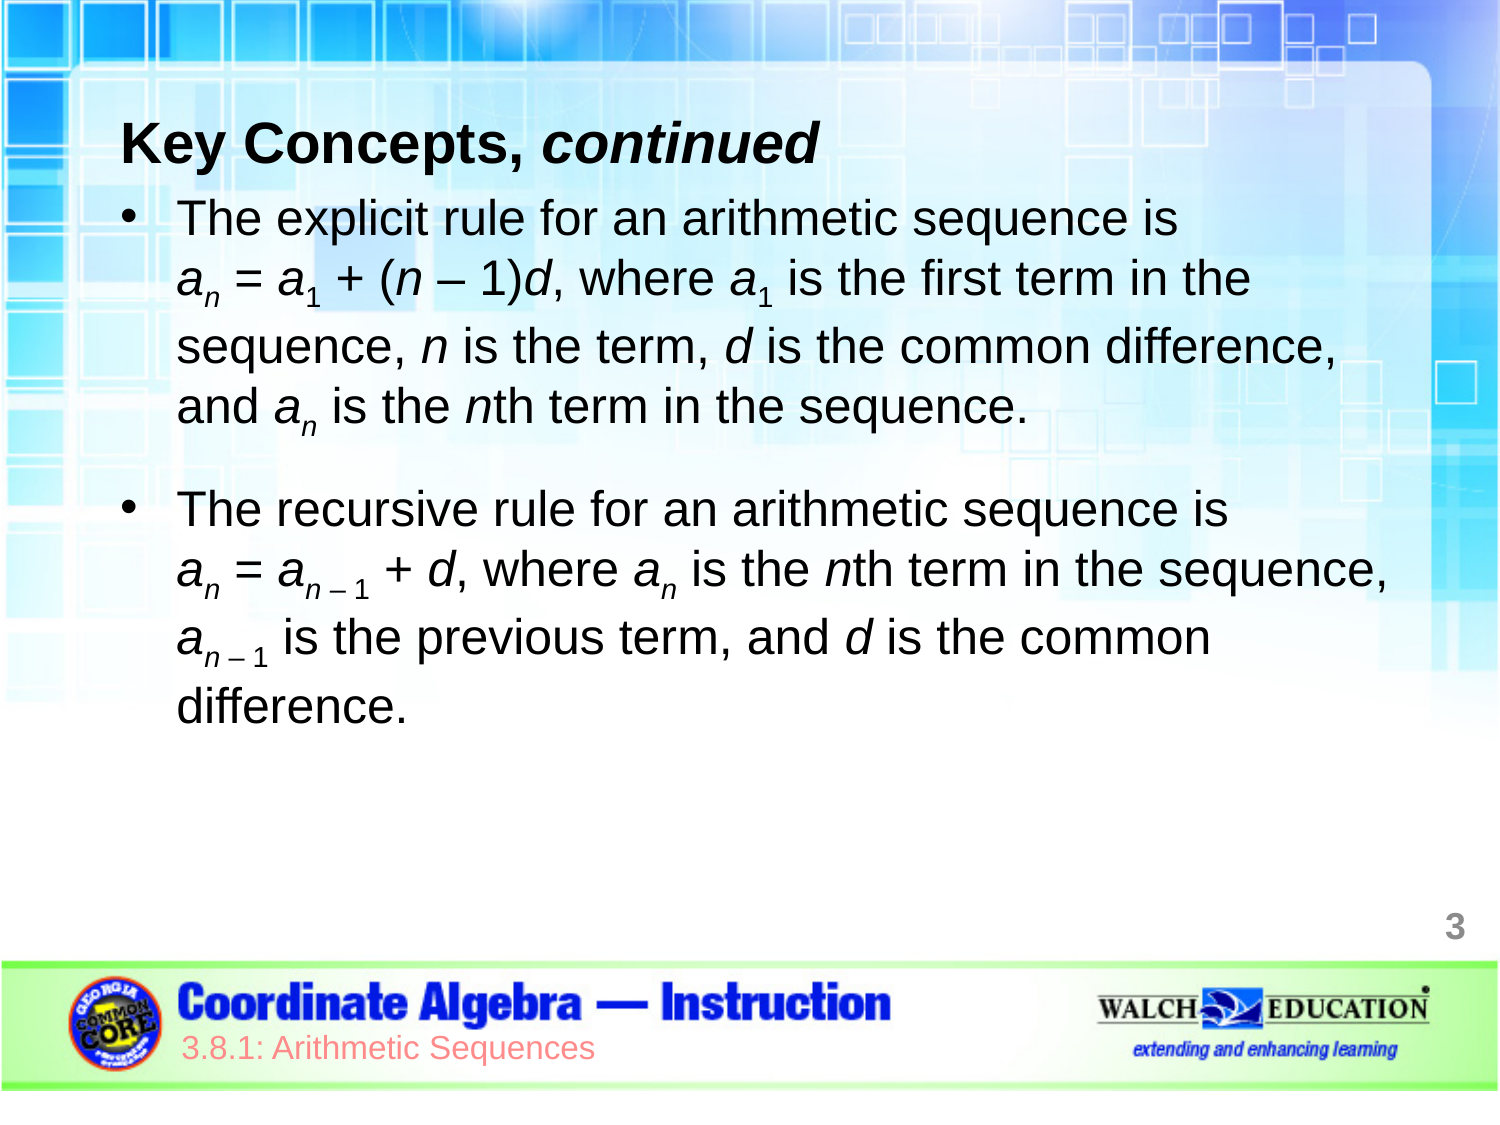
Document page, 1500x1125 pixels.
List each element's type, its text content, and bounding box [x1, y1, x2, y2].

slide_number 3 [1361, 901, 1481, 949]
picture [1, 0, 1500, 1091]
footer 3.8.1: Arithmetic Sequences [166, 1024, 1080, 1069]
subtitle Key Concepts, continued The explicit rule for an arithmetic sequence is an = a1 + (n – 1)d, where a1 is the first term in the sequence, n is the term, d is the common difference, and an is the nth term in the sequence. The recursive rule for an arithmetic sequence is an = an – 1 + d, where an is the nth term in the sequence, an – 1 is the previous term, and d is the common difference. [105, 97, 1413, 918]
